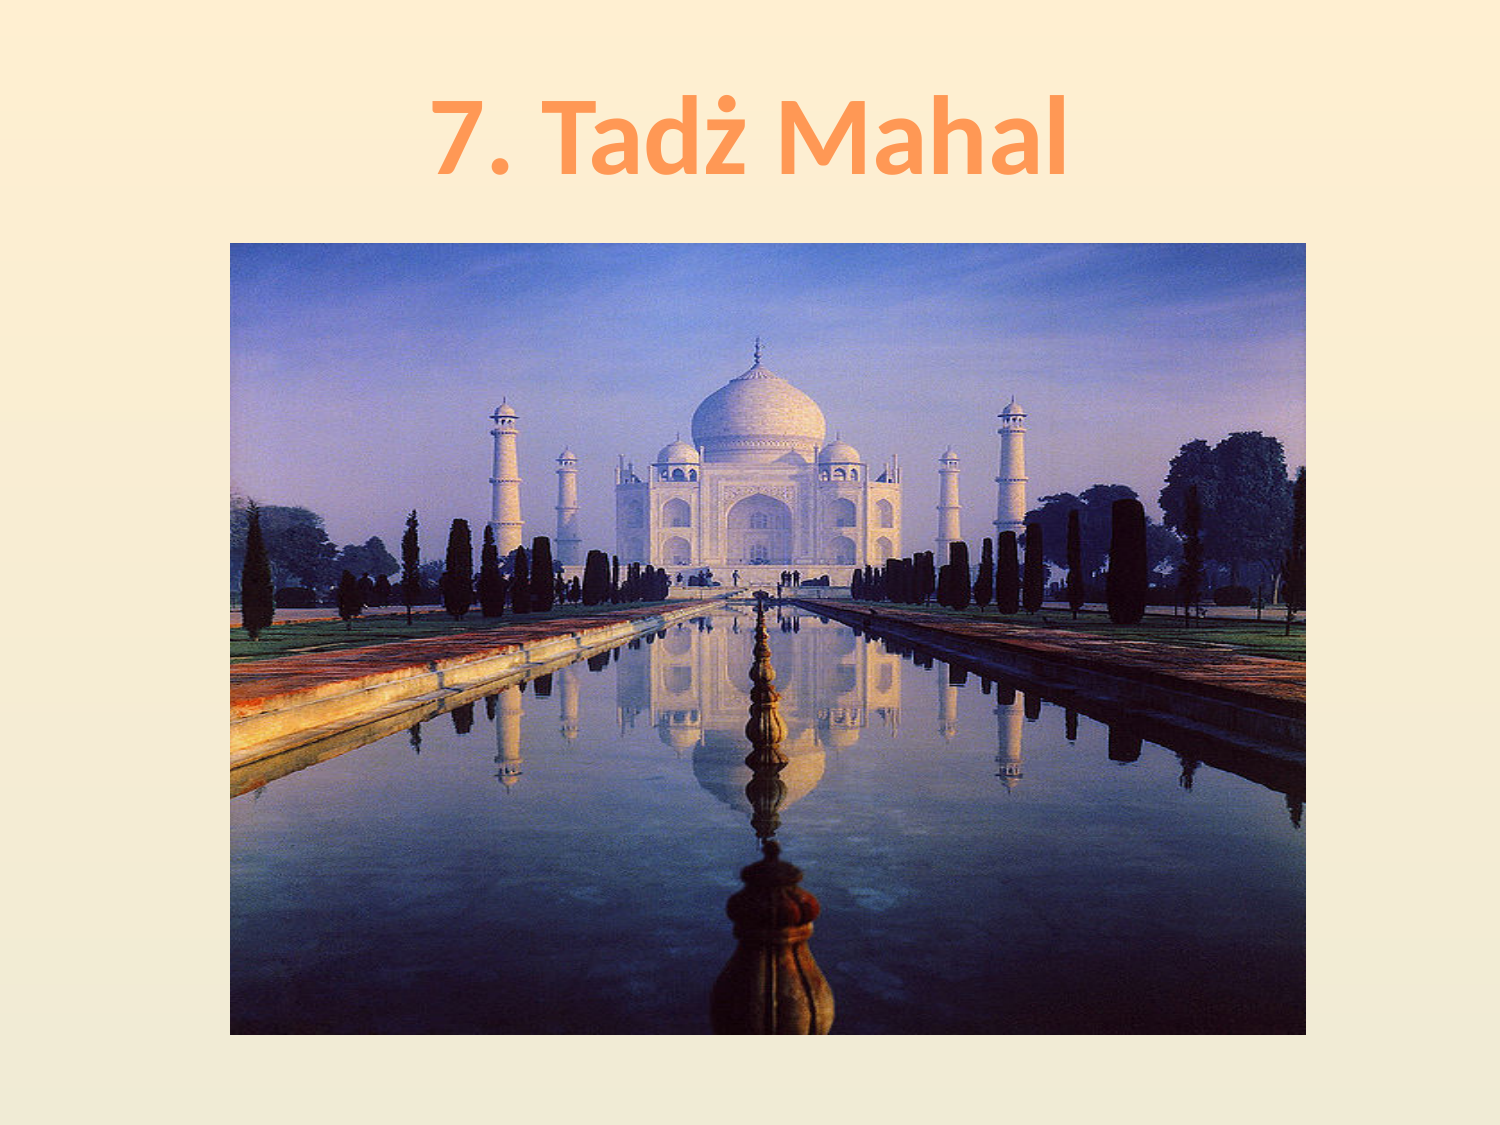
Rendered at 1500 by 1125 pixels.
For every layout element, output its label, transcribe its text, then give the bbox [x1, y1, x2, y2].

picture [229, 243, 1306, 1036]
text_box 7. Tadż Mahal [410, 54, 1090, 205]
